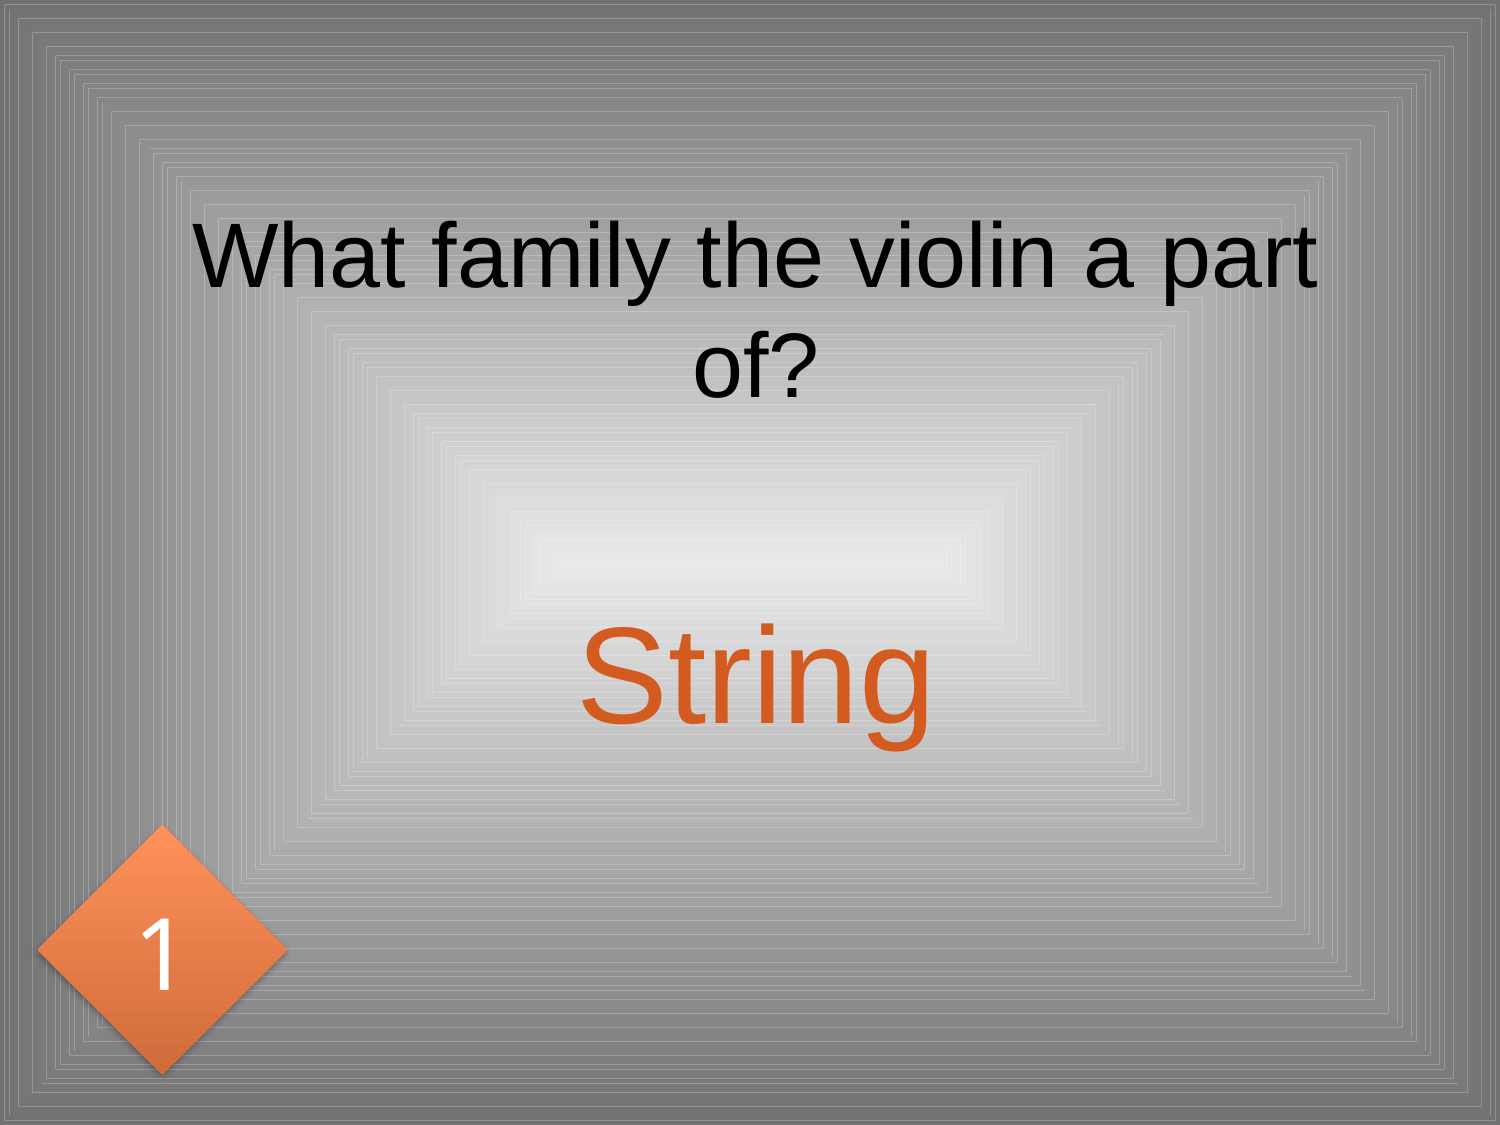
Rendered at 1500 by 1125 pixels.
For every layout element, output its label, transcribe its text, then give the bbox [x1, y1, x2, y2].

title What family the violin a part of? [112, 137, 1401, 476]
text_box String [112, 500, 1400, 838]
text_box 1 [37, 838, 288, 1075]
